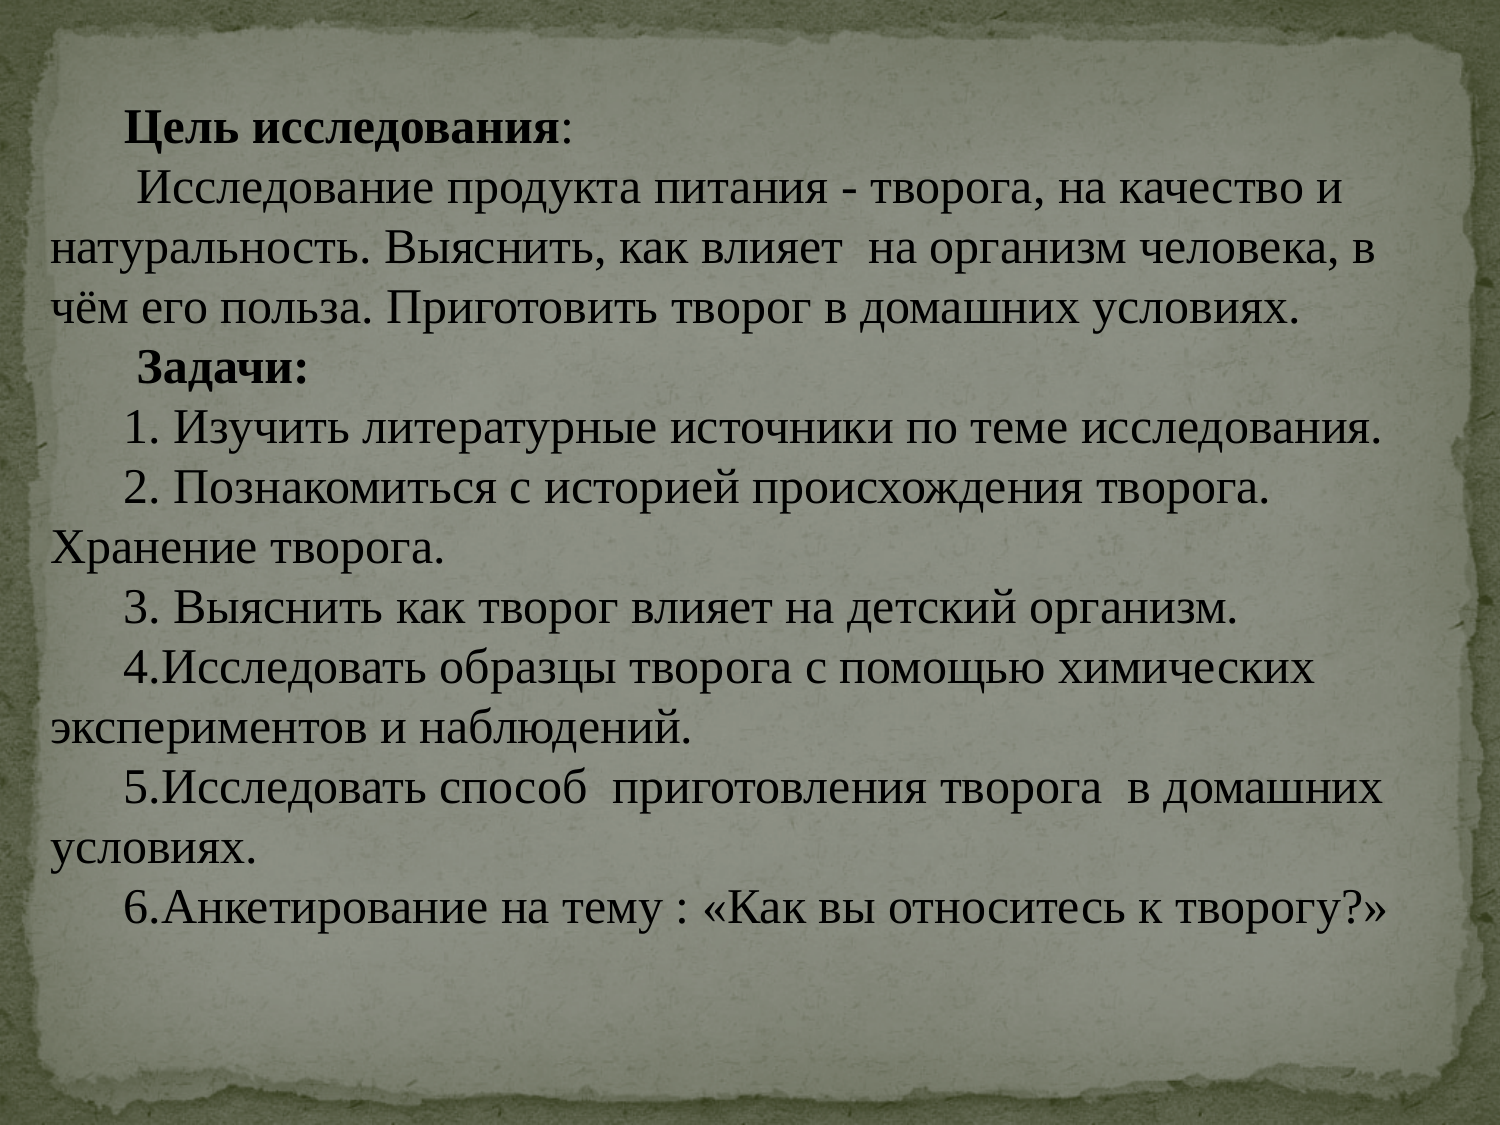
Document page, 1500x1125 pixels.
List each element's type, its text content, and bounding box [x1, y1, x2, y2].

text_box Цель исследования: Исследование продукта питания - творога, на качество и натуральность. Выяснить, как влияет на организм человека, в чём его польза. Приготовить творог в домашних условиях. Задачи: 1. Изучить литературные источники по теме исследования. 2. Познакомиться с историей происхождения творога. Хранение творога. 3. Выяснить как творог влияет на детский организм. 4.Исследовать образцы творога с помощью химических экспериментов и наблюдений. 5.Исследовать способ приготовления творога в домашних условиях. 6.Анкетирование на тему : «Как вы относитесь к творогу?» [35, 86, 1465, 942]
